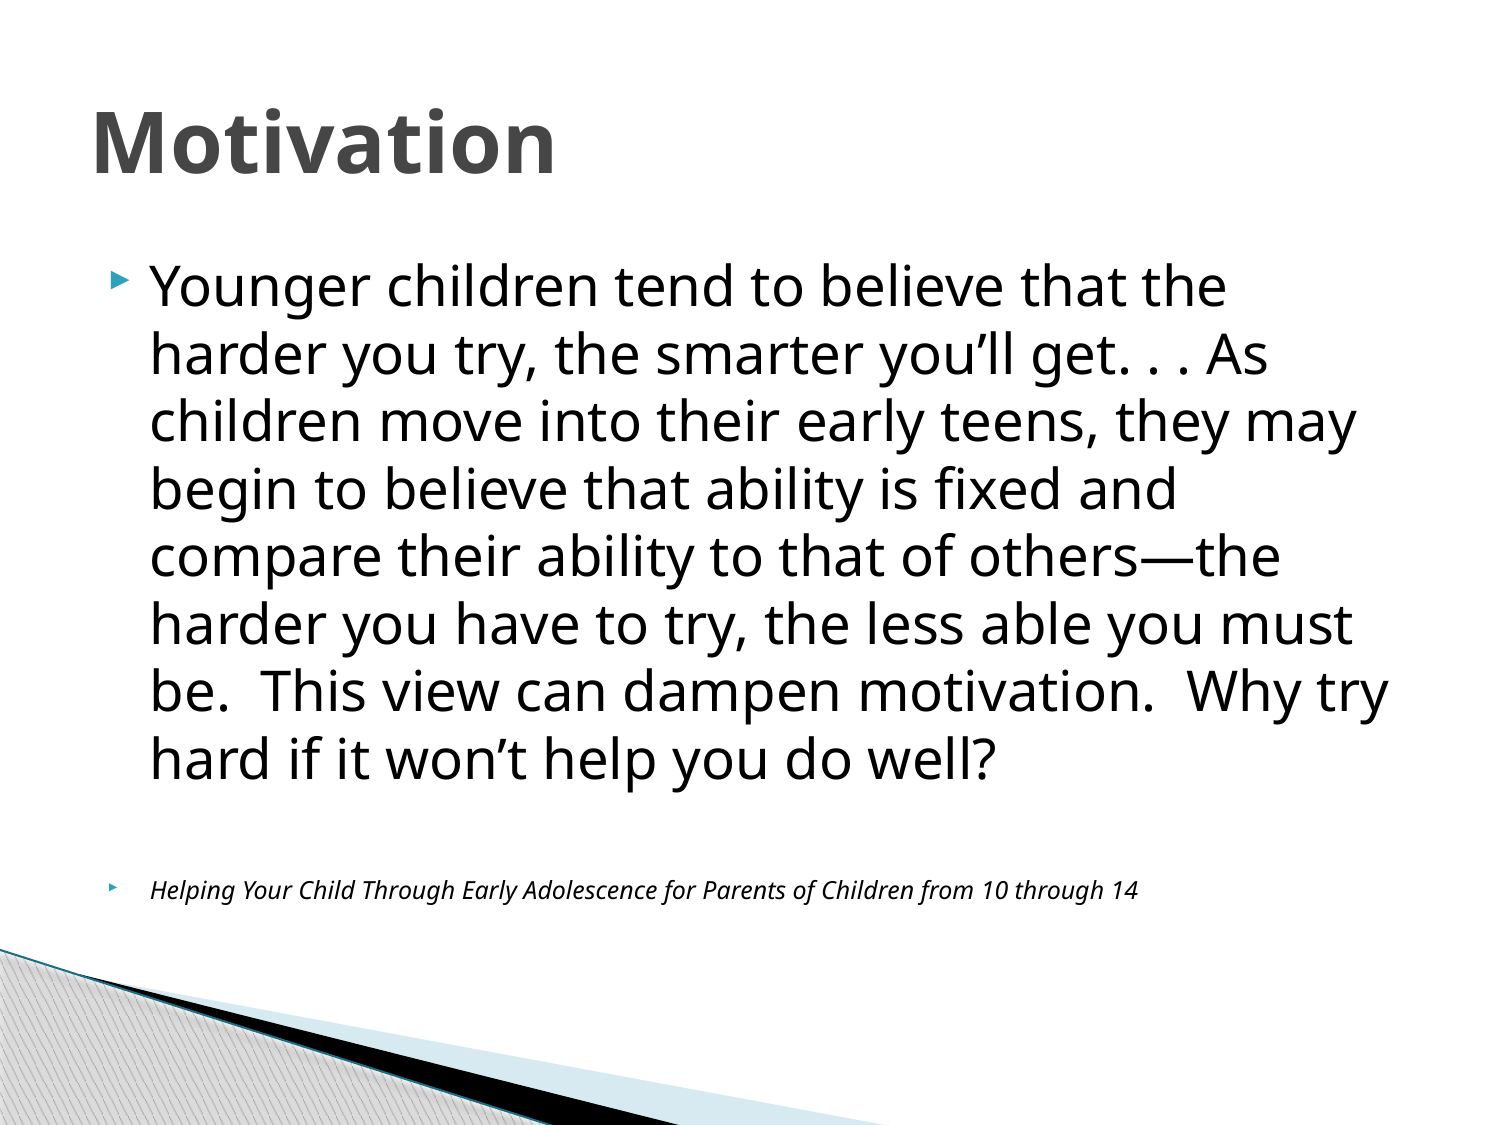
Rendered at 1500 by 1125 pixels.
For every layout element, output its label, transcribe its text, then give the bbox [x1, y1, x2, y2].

list Younger children tend to believe that the harder you try, the smarter you’ll get. . . As children move into their early teens, they may begin to believe that ability is fixed and compare their ability to that of others—the harder you have to try, the less able you must be. This view can dampen motivation. Why try hard if it won’t help you do well? Helping Your Child Through Early Adolescence for Parents of Children from 10 through 14 [75, 243, 1425, 986]
title Motivation [75, 45, 1425, 233]
